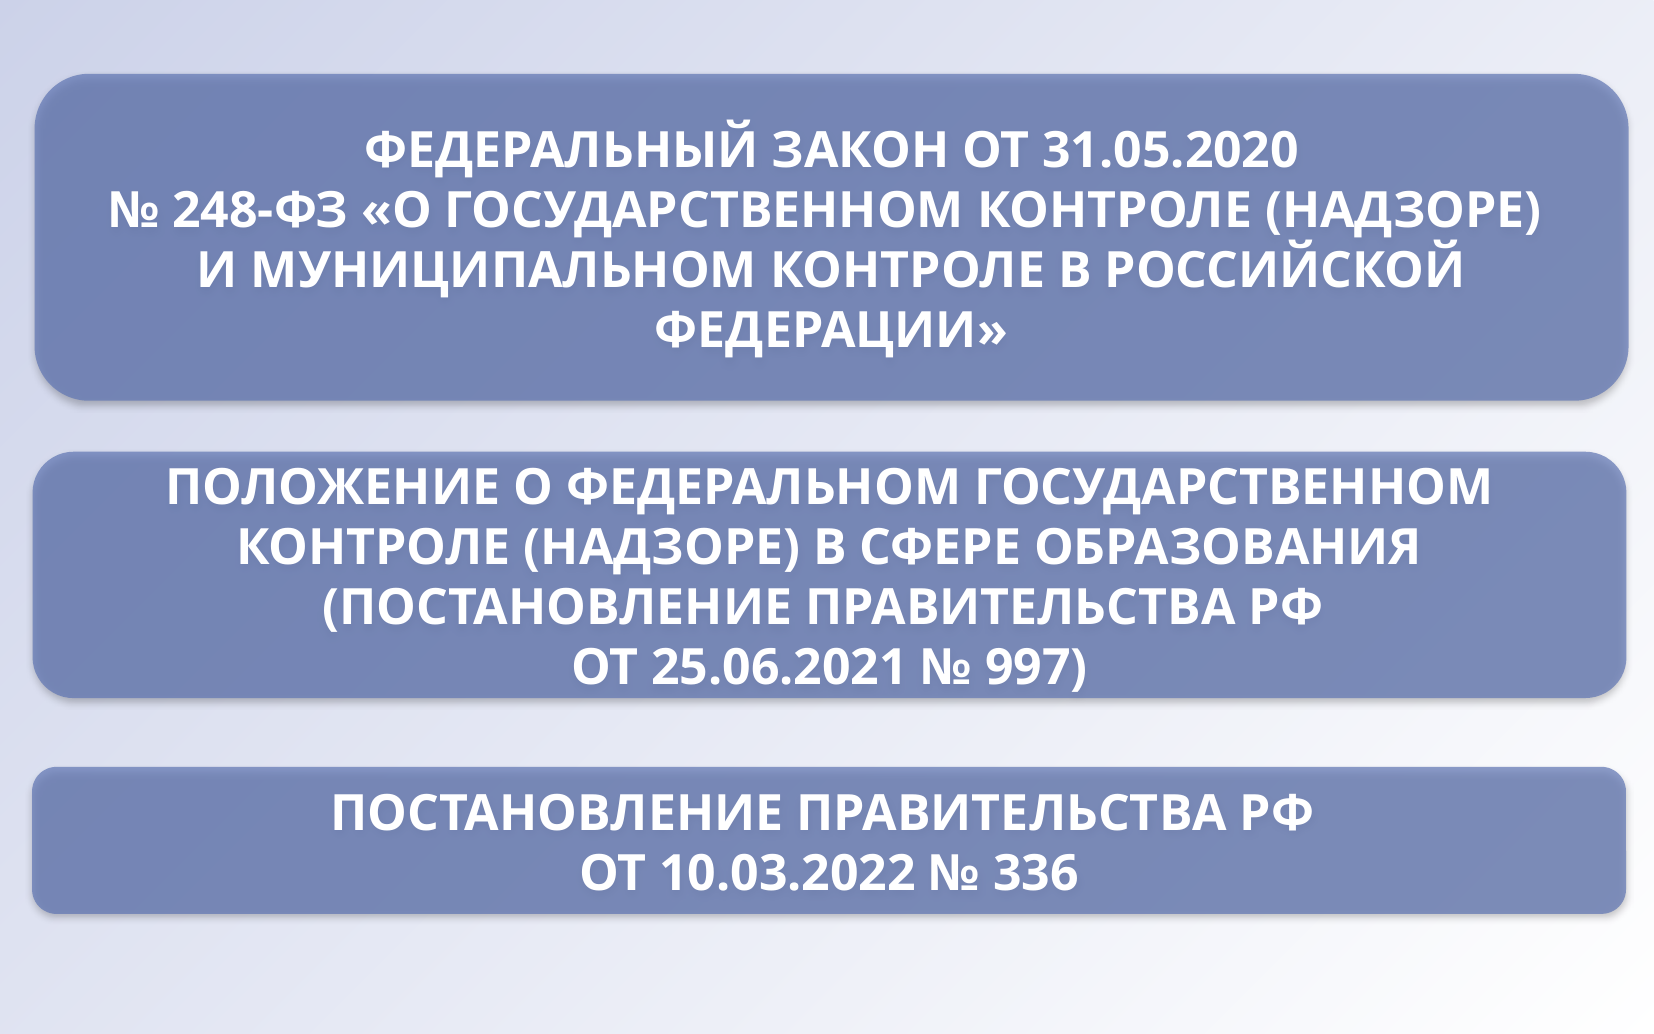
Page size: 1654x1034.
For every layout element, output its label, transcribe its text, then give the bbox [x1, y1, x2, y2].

text_box ПОСТАНОВЛЕНИЕ ПРАВИТЕЛЬСТВА РФ ОТ 10.03.2022 № 336 [29, 764, 1629, 917]
text_box ФЕДЕРАЛЬНЫЙ ЗАКОН ОТ 31.05.2020 № 248-ФЗ «О ГОСУДАРСТВЕННОМ КОНТРОЛЕ (НАДЗОРЕ) И МУНИЦИПАЛЬНОМ КОНТРОЛЕ В РОССИЙСКОЙ ФЕДЕРАЦИИ» [32, 71, 1631, 403]
text_box ПОЛОЖЕНИЕ О ФЕДЕРАЛЬНОМ ГОСУДАРСТВЕННОМ КОНТРОЛЕ (НАДЗОРЕ) В СФЕРЕ ОБРАЗОВАНИЯ (ПОСТАНОВЛЕНИЕ ПРАВИТЕЛЬСТВА РФ ОТ 25.06.2021 № 997) [30, 449, 1629, 701]
